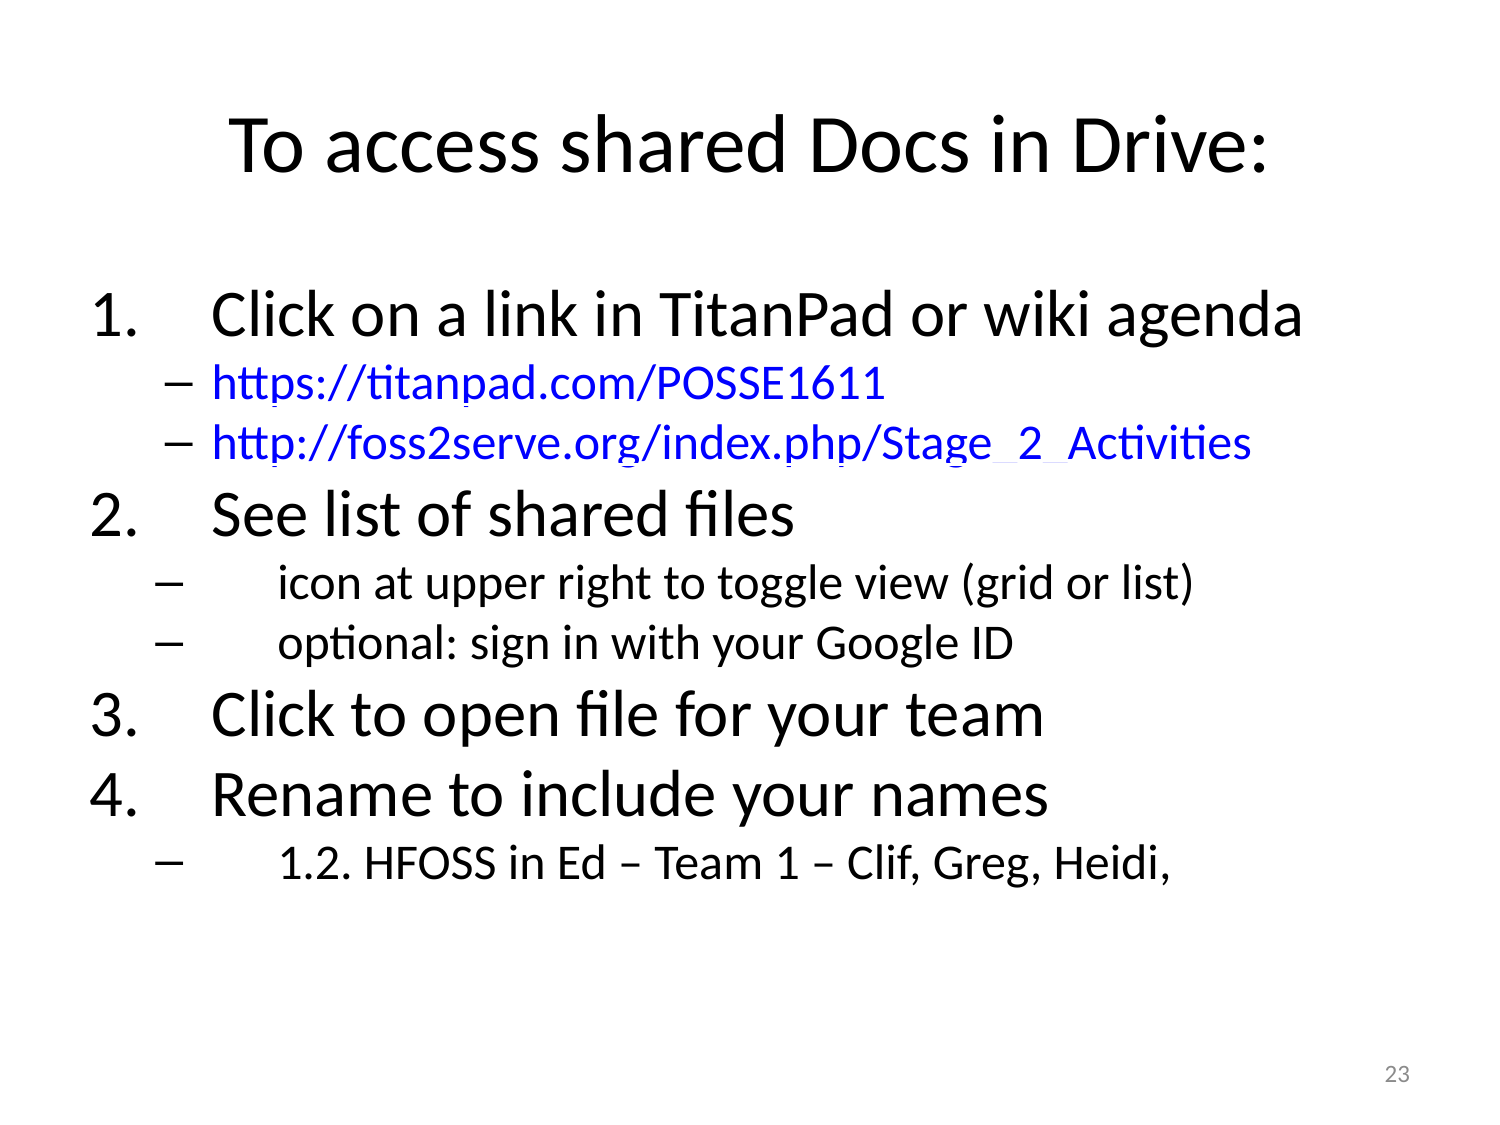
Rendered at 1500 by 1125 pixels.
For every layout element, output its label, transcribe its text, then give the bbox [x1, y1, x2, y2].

text_box Click on a link in TitanPad or wiki agenda https://titanpad.com/POSSE1611 http://foss2serve.org/index.php/Stage_2_Activities See list of shared files icon at upper right to toggle view (grid or list) optional: sign in with your Google ID Click to open file for your team Rename to include your names 1.2. HFOSS in Ed – Team 1 – Clif, Greg, Heidi, [75, 262, 1425, 1005]
text_box <number> [1074, 1042, 1425, 1103]
text_box To access shared Docs in Drive: [75, 45, 1425, 233]
